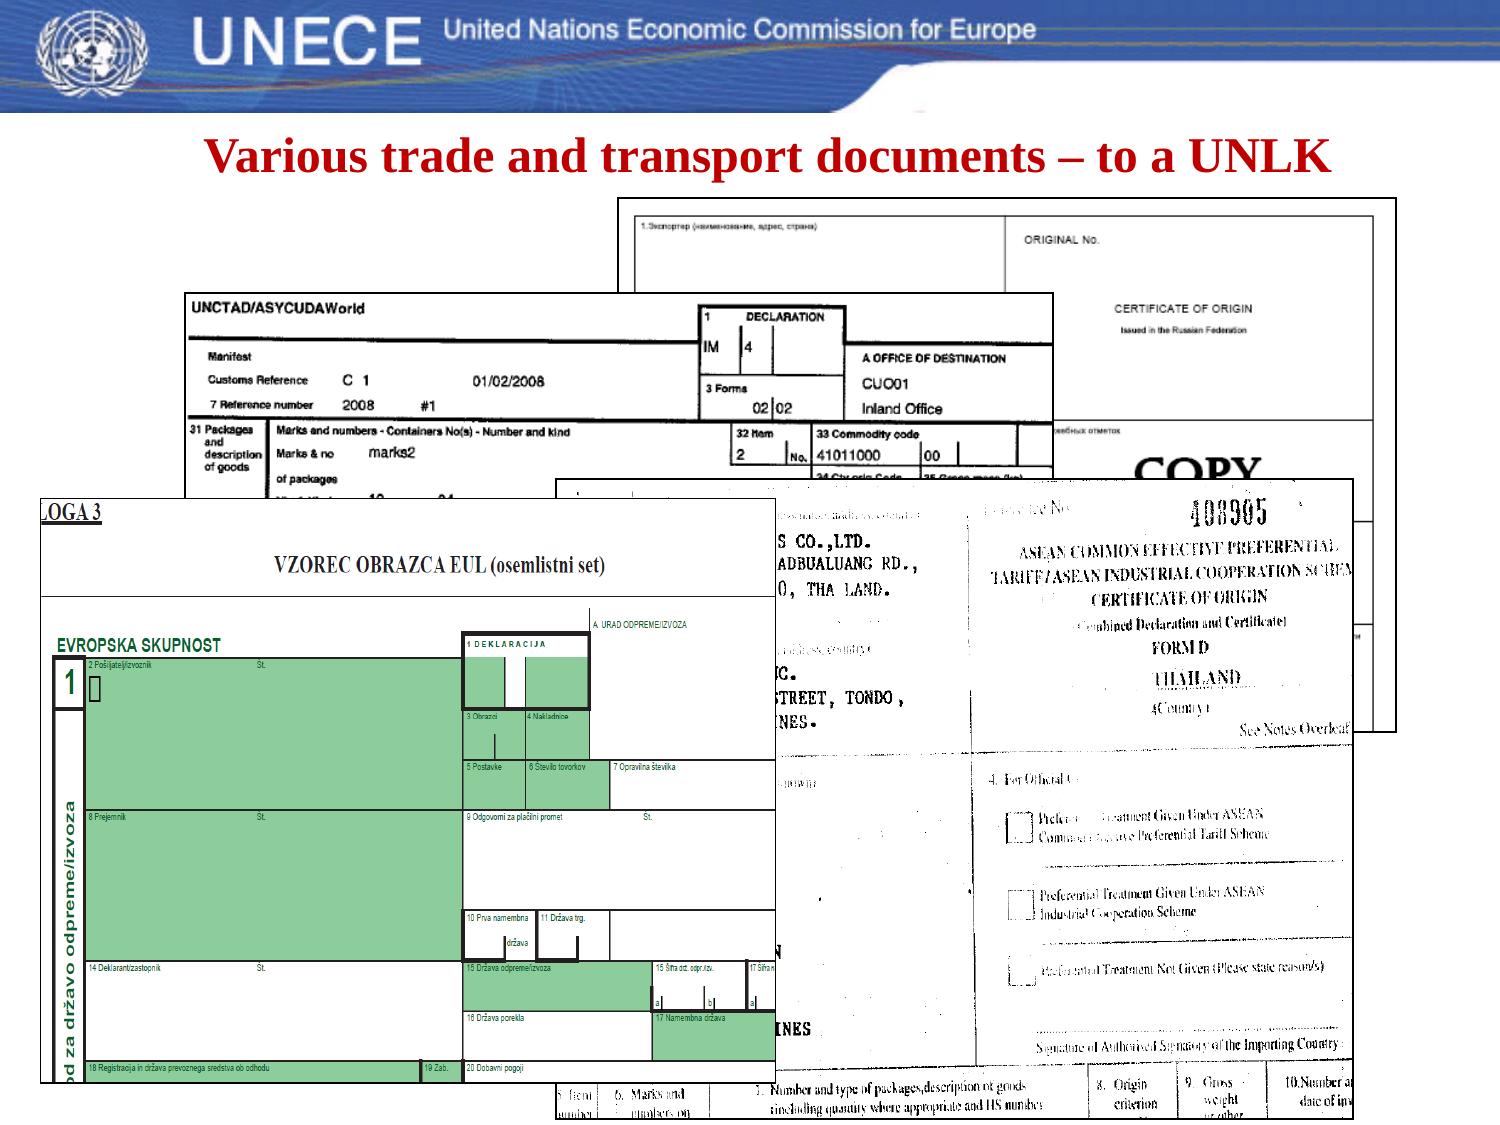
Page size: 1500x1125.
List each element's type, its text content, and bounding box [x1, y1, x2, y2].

picture [40, 198, 1396, 1118]
title Various trade and transport documents – to a UNLK [53, 115, 1483, 259]
picture [0, 0, 1500, 113]
